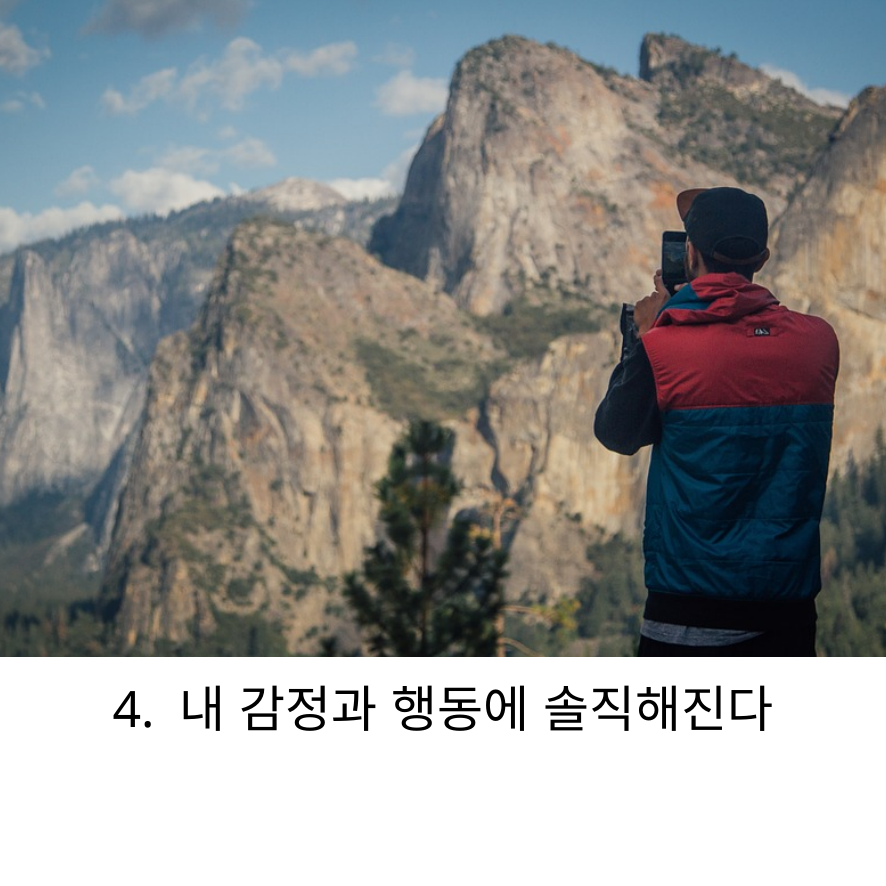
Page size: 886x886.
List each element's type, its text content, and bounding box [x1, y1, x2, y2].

list 4. 내 감정과 행동에 솔직해진다 [56, 676, 830, 732]
picture [0, 0, 886, 657]
